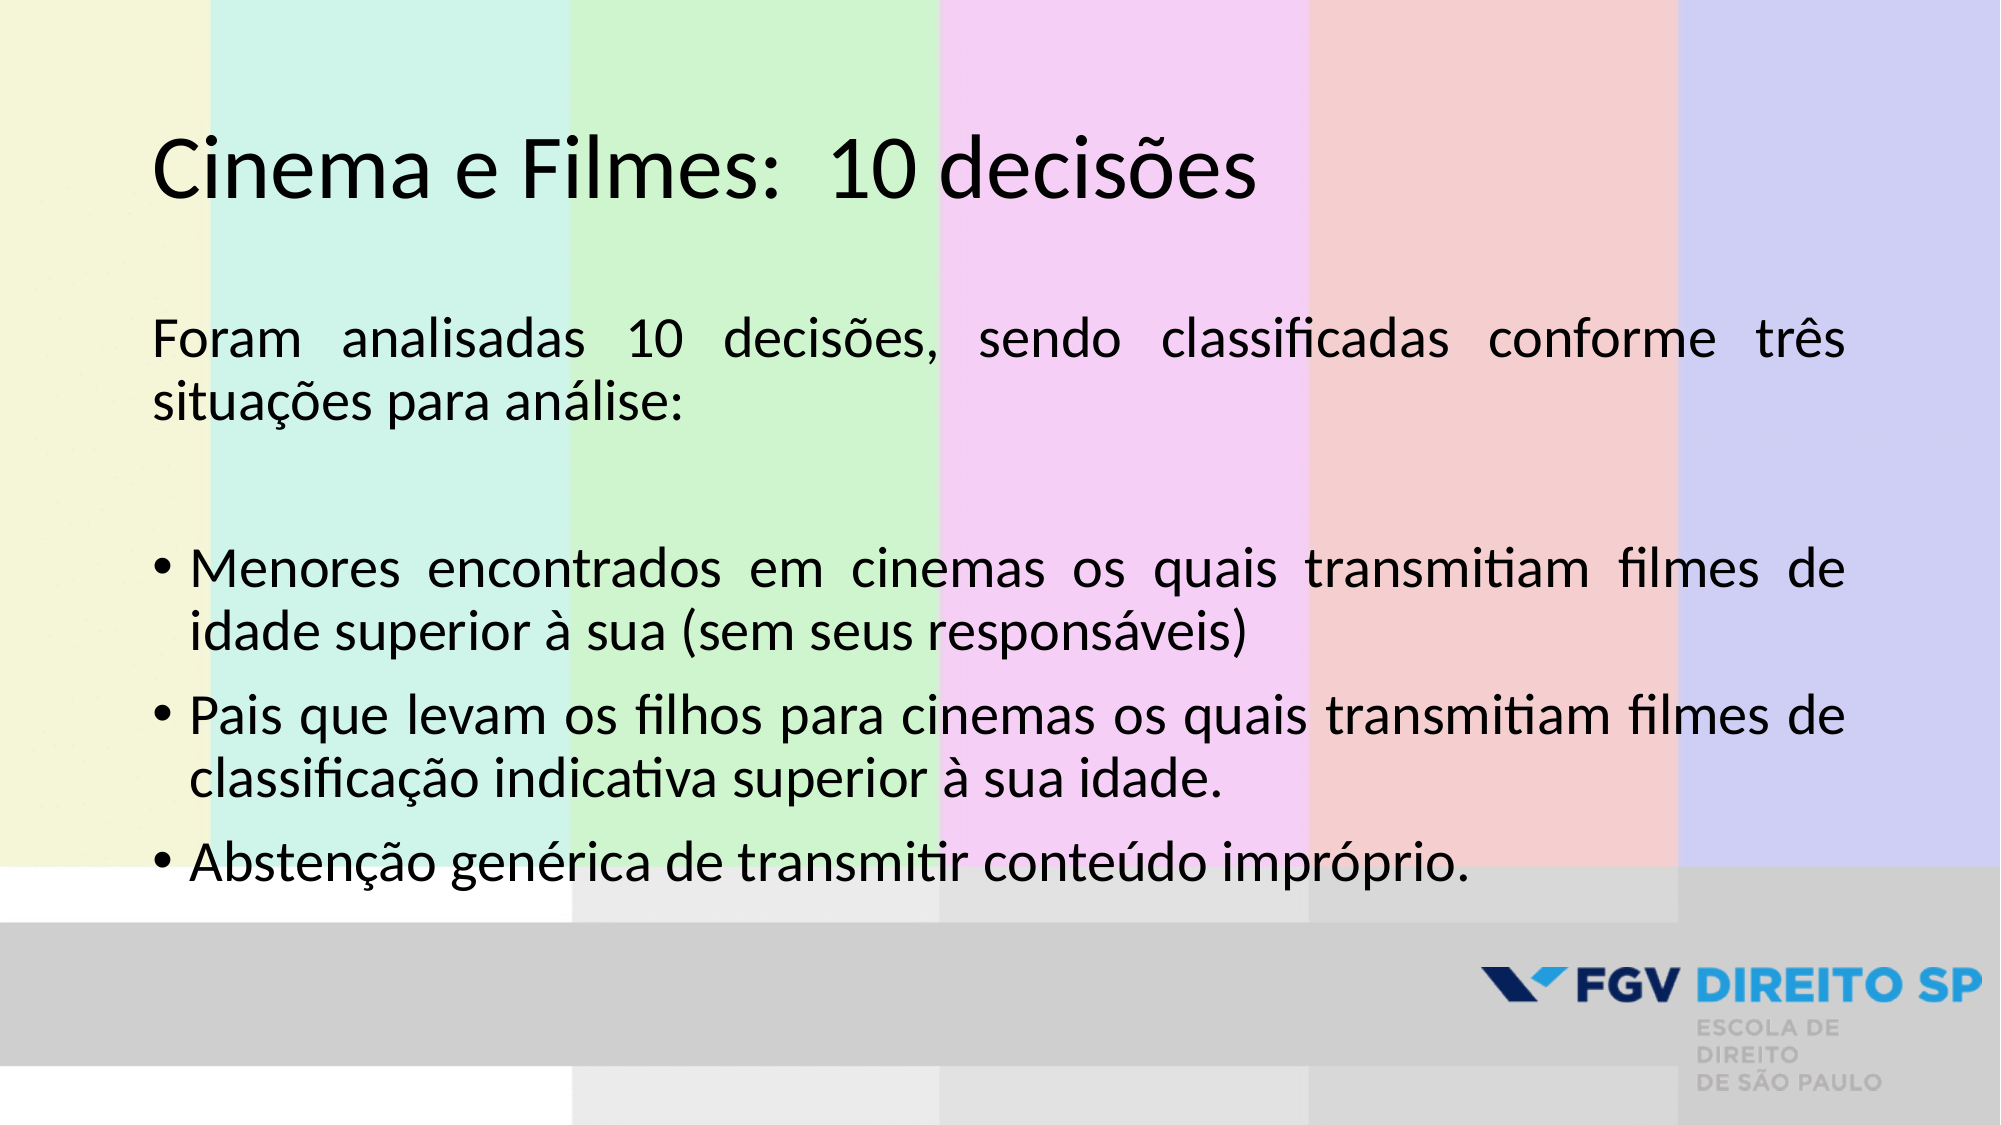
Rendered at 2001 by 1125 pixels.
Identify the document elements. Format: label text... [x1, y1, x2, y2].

list Foram analisadas 10 decisões, sendo classificadas conforme três situações para análise: Menores encontrados em cinemas os quais transmitiam filmes de idade superior à sua (sem seus responsáveis) Pais que levam os filhos para cinemas os quais transmitiam filmes de classificação indicativa superior à sua idade. Abstenção genérica de transmitir conteúdo impróprio. [137, 299, 1863, 1014]
picture [1481, 967, 1982, 1091]
title Cinema e Filmes: 10 decisões [137, 59, 1863, 278]
